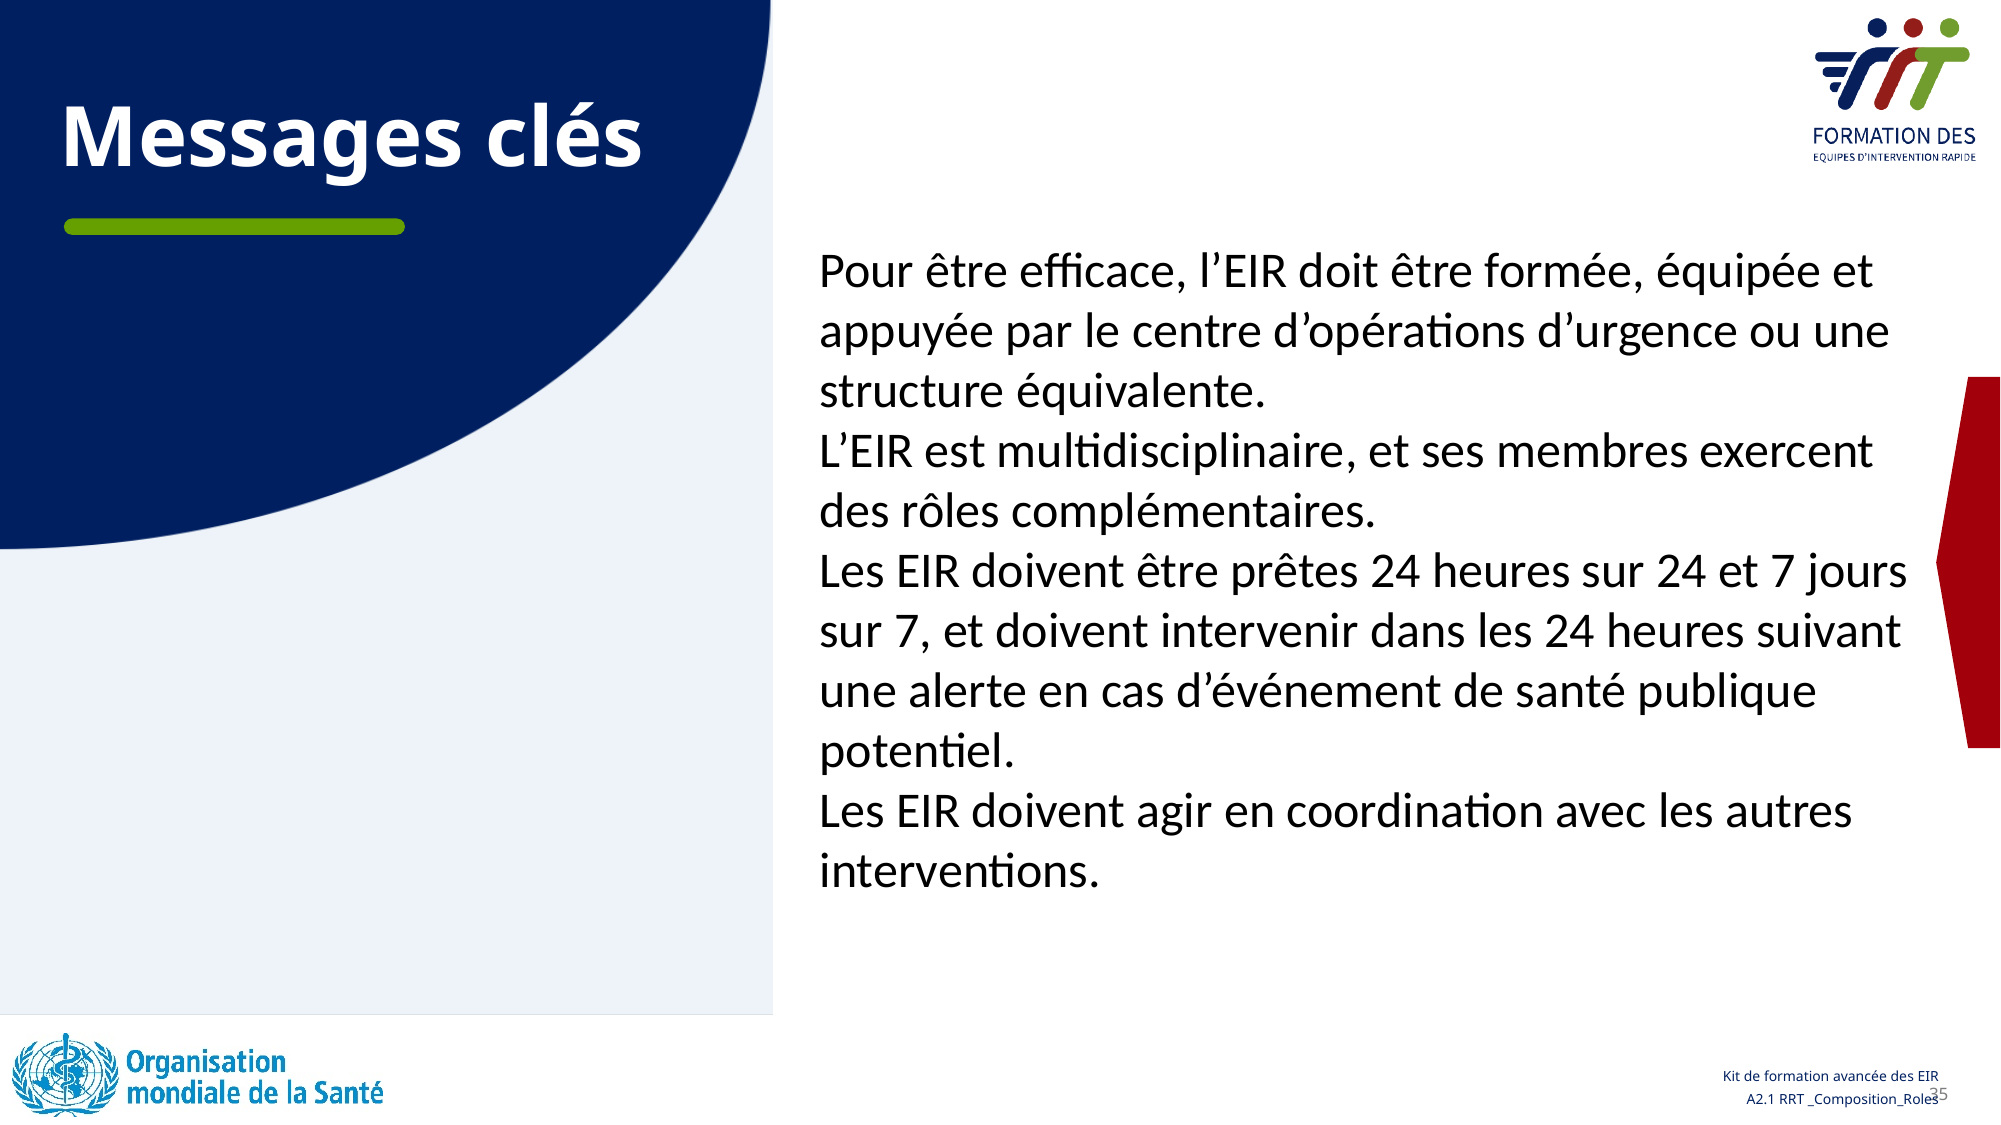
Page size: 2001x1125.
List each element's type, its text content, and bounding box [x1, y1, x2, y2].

title Messages clés [44, 76, 715, 336]
picture [0, 0, 773, 1016]
list Pour être efficace, l’EIR doit être formée, équipée et appuyée par le centre d’opérations d’urgence ou une structure équivalente. L’EIR est multidisciplinaire, et ses membres exercent des rôles complémentaires. Les EIR doivent être prêtes 24 heures sur 24 et 7 jours sur 7, et doivent intervenir dans les 24 heures suivant une alerte en cas d’événement de santé publique potentiel. Les EIR doivent agir en coordination avec les autres interventions. [816, 236, 1921, 953]
picture [374, 1090, 383, 1100]
picture [1813, 17, 1976, 163]
picture [12, 1033, 383, 1117]
